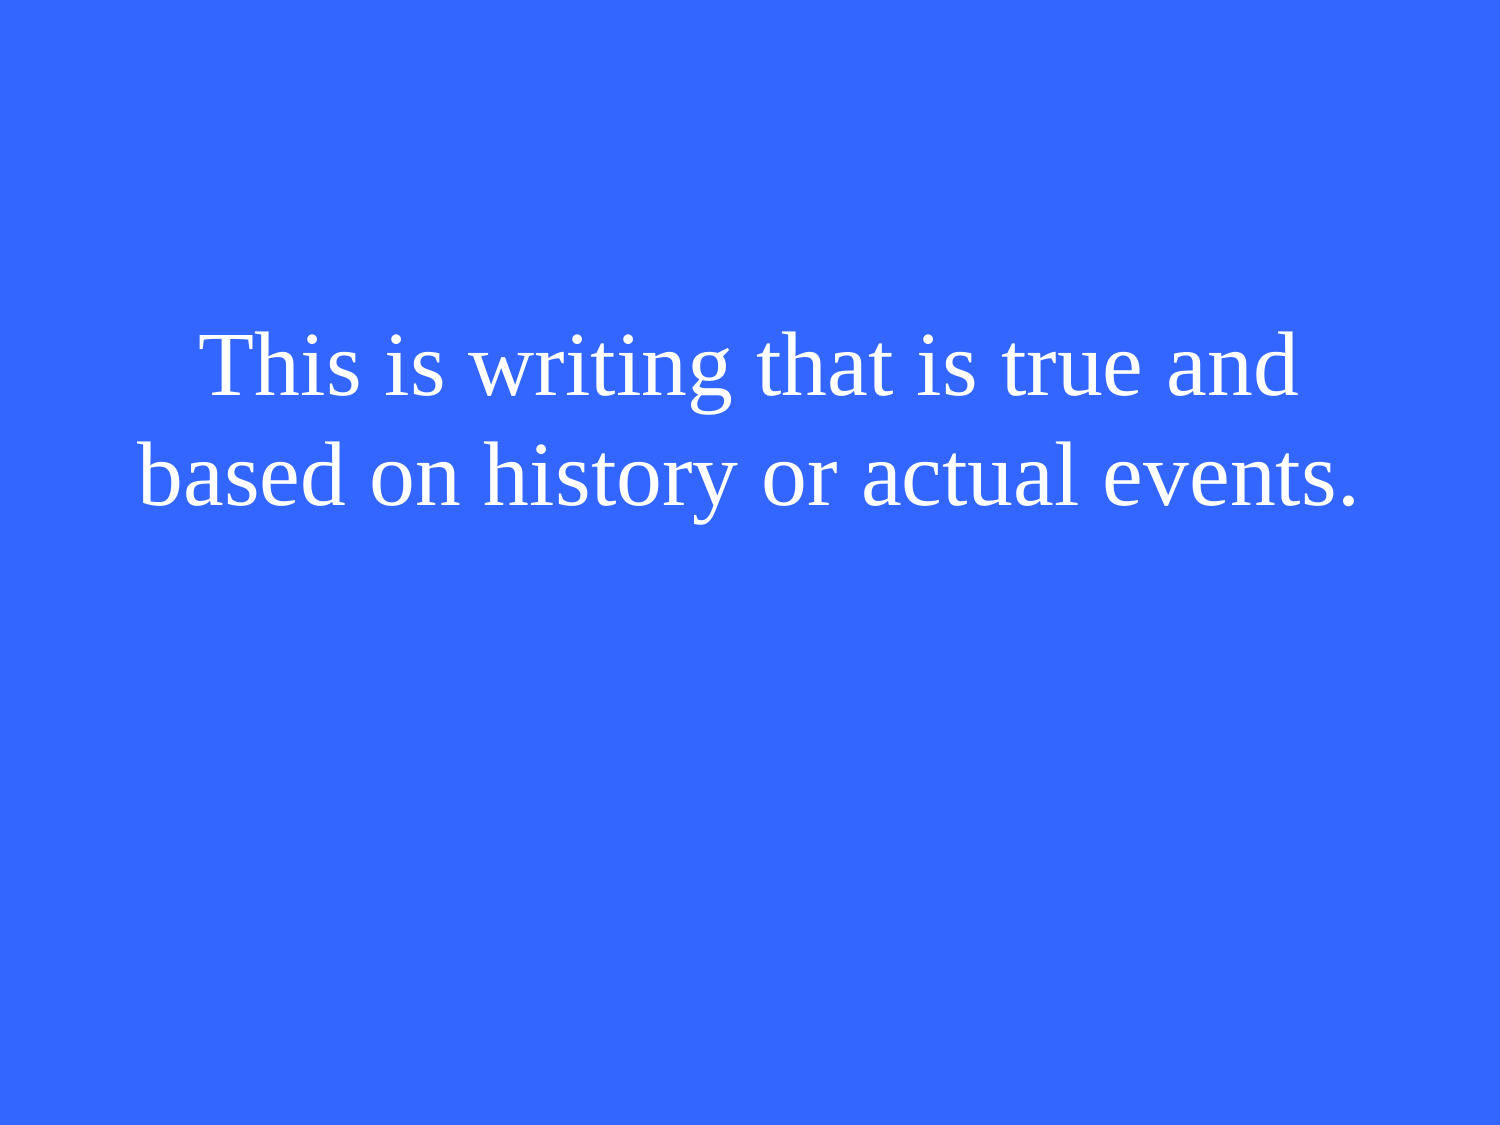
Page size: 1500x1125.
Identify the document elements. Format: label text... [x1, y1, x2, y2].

title This is writing that is true and based on history or actual events. [112, 374, 1388, 563]
